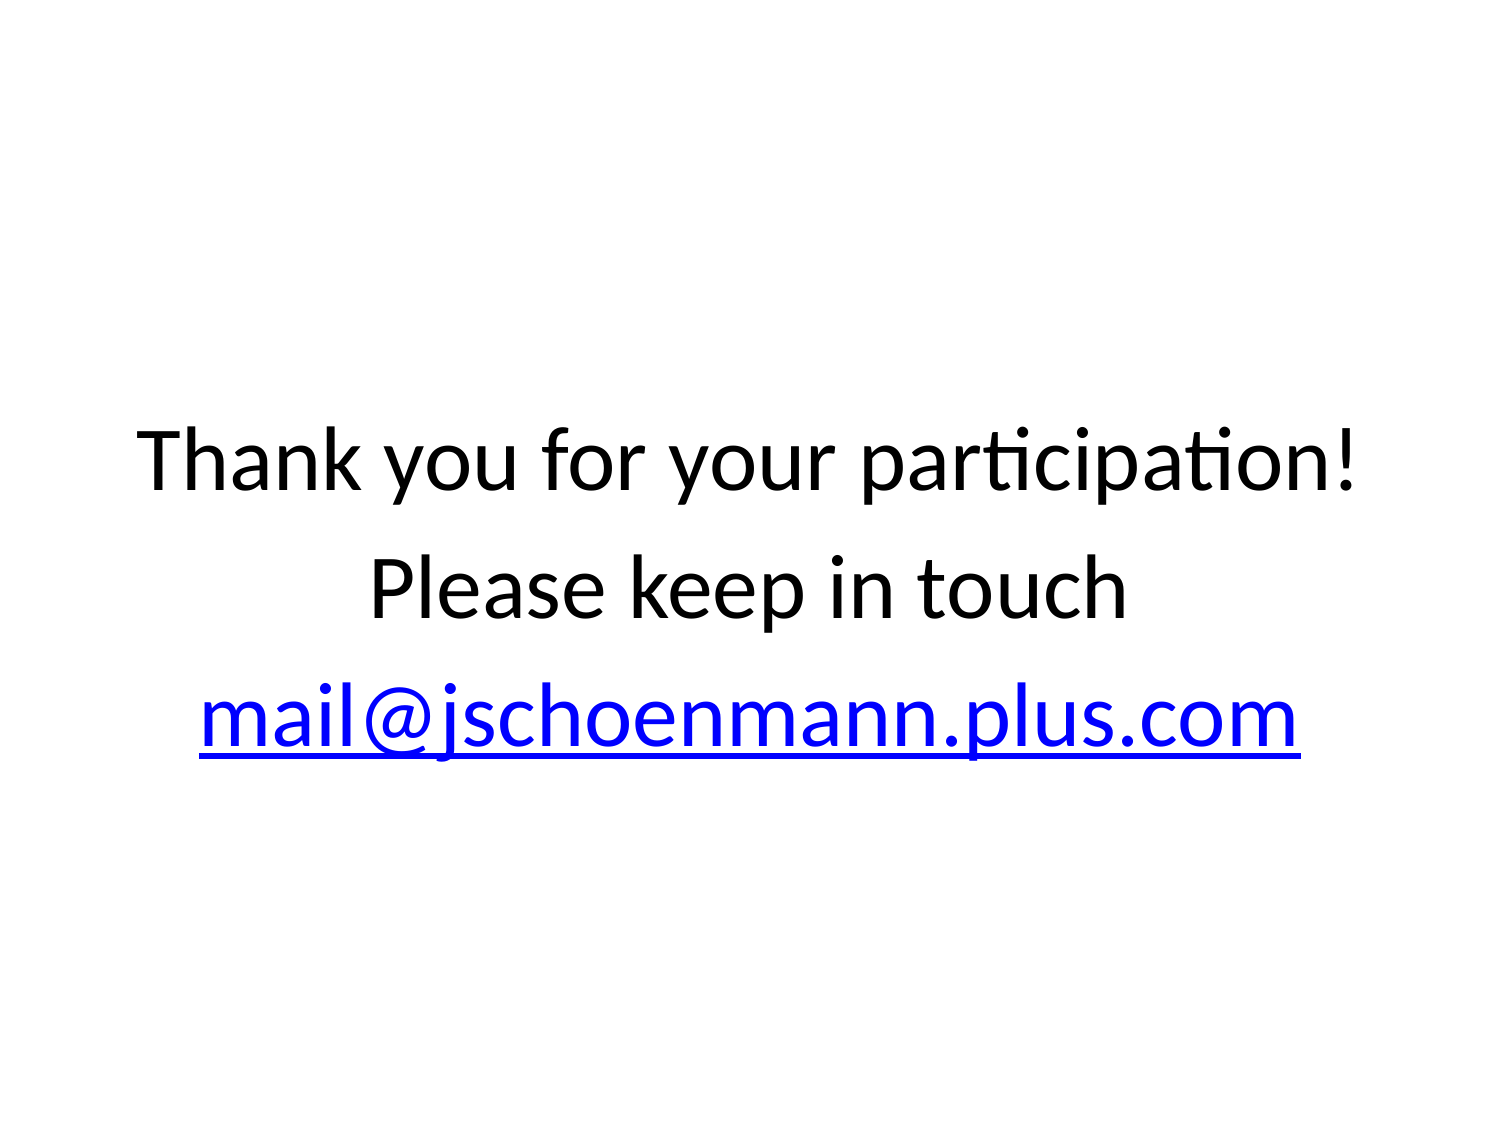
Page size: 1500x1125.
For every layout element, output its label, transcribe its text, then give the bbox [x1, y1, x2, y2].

list Thank you for your participation! Please keep in touch mail@jschoenmann.plus.com [75, 262, 1425, 1005]
